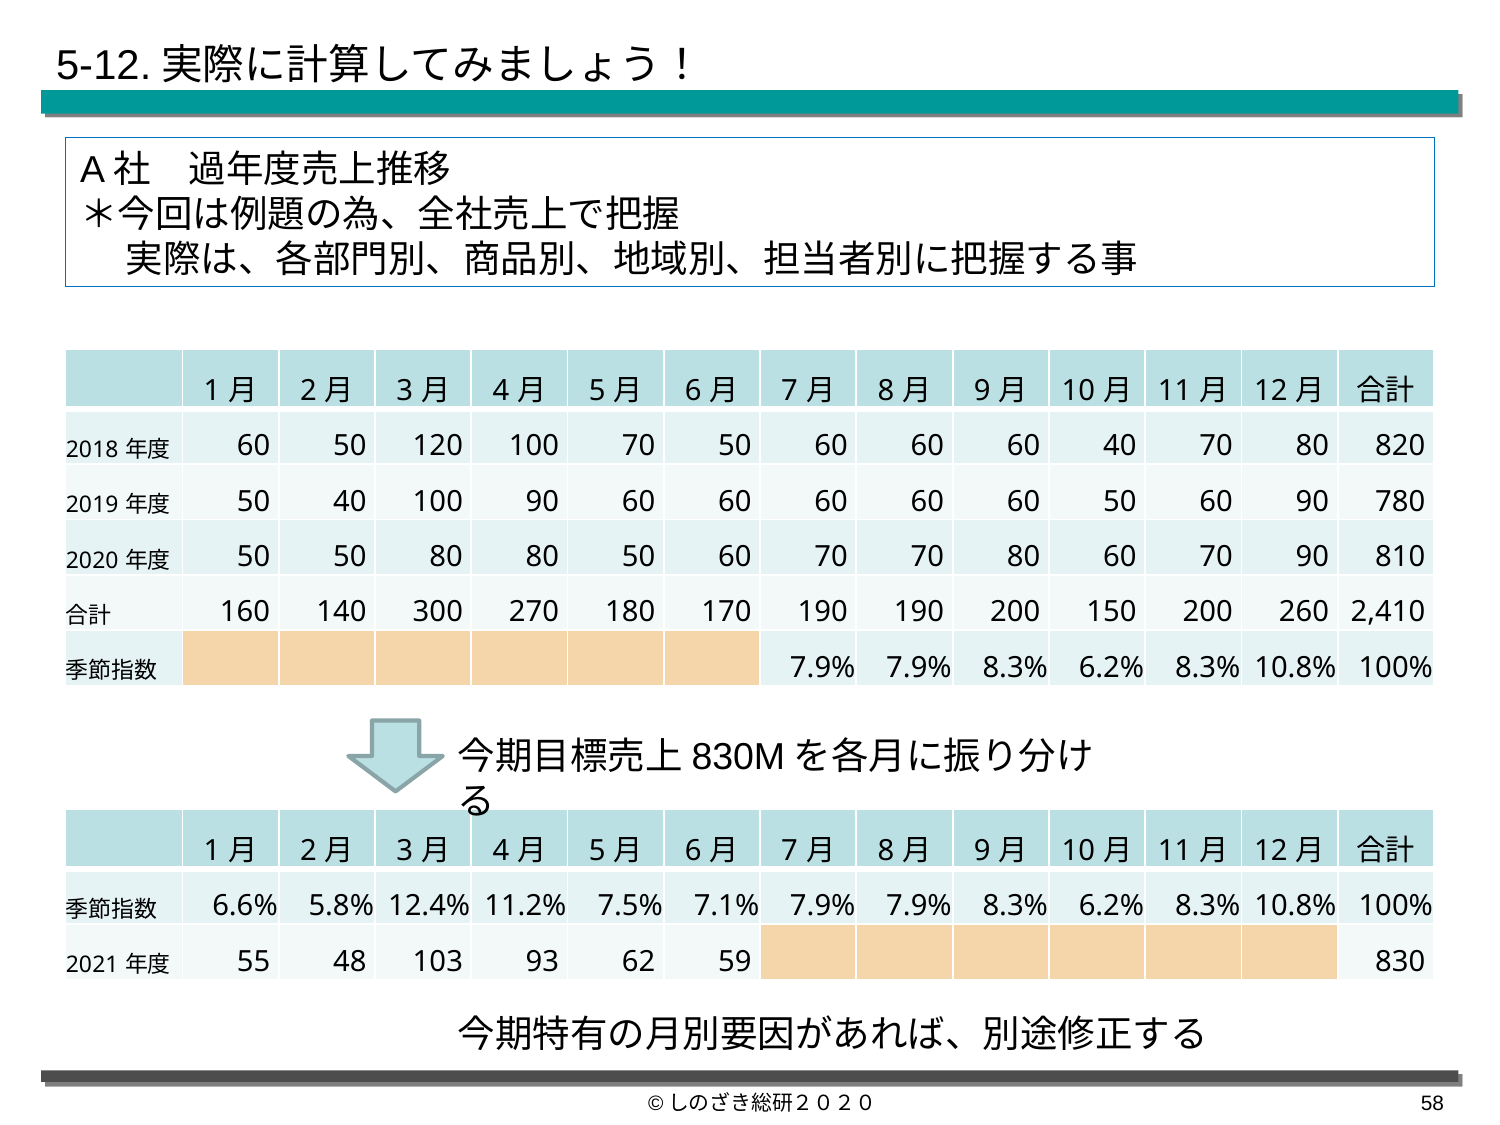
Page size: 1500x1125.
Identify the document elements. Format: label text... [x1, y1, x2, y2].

table_header 1月 [183, 350, 278, 406]
table_cell 6.2% [1050, 631, 1144, 685]
table_cell 60 [761, 465, 855, 519]
table_cell 60 [183, 412, 278, 463]
table_cell 90 [472, 465, 567, 519]
table_cell 59 [665, 925, 759, 979]
table_cell 100 [472, 412, 567, 463]
table_cell 140 [280, 576, 374, 629]
table_cell 70 [761, 520, 855, 574]
table_header 3月 [376, 350, 470, 406]
table_cell 260 [1242, 576, 1337, 629]
slide_number 57 [1108, 1082, 1459, 1125]
table_header [66, 810, 182, 866]
table_cell 8.3% [954, 631, 1048, 685]
table_cell 80 [472, 520, 567, 574]
table_cell 93 [472, 925, 567, 979]
table_cell [665, 631, 759, 685]
table_cell 50 [183, 465, 278, 519]
table_header [66, 350, 182, 406]
table_cell 90 [1242, 520, 1337, 574]
table_cell [1242, 925, 1337, 979]
text_box 5-12.実際に計算してみましょう！ [41, 30, 1245, 95]
table_cell 170 [665, 576, 759, 629]
table_cell 60 [954, 412, 1048, 463]
table_cell 2020年度 [66, 520, 182, 574]
table_cell 2019年度 [66, 465, 182, 519]
table_cell 2,410 [1339, 576, 1433, 629]
table_cell 60 [665, 465, 759, 519]
table_header 6月 [665, 830, 759, 866]
table_cell 8.3% [954, 872, 1048, 923]
table_cell [472, 631, 567, 685]
table_cell 190 [857, 576, 952, 629]
table_cell [954, 925, 1048, 979]
table_cell 11.2% [472, 872, 567, 923]
table_header 5月 [568, 830, 663, 866]
table_cell 7.5% [568, 872, 663, 923]
table_cell [183, 631, 278, 685]
table_cell 60 [1050, 520, 1144, 574]
table_cell 200 [954, 576, 1048, 629]
table_cell [1146, 925, 1241, 979]
table_header 9月 [954, 350, 1048, 406]
table_cell 100% [1339, 872, 1433, 923]
table_header 8月 [857, 830, 952, 866]
table_cell 60 [761, 412, 855, 463]
table_header 合計 [1339, 350, 1433, 406]
table_cell 80 [376, 520, 470, 574]
table_cell 7.9% [857, 631, 952, 685]
table_cell 70 [857, 520, 952, 574]
table_cell 70 [1146, 412, 1241, 463]
table_cell 7.9% [857, 872, 952, 923]
table_cell [761, 925, 855, 979]
table_cell [857, 925, 952, 979]
table_cell 60 [857, 465, 952, 519]
table_cell 100% [1339, 631, 1433, 685]
table_cell 50 [1050, 465, 1144, 519]
table_cell 50 [280, 520, 374, 574]
table_header 7月 [761, 350, 855, 406]
text_box [346, 718, 442, 794]
table_header 4月 [472, 830, 567, 866]
text_box A社 過年度売上推移 ＊今回は例題の為、全社売上で把握 実際は、各部門別、商品別、地域別、担当者別に把握する事 [65, 137, 1435, 287]
table_cell 60 [954, 465, 1048, 519]
table_cell 7.9% [761, 631, 855, 685]
table_cell 50 [665, 412, 759, 463]
table_header 5月 [568, 350, 663, 406]
table_header 11月 [1146, 350, 1241, 406]
table_cell [568, 631, 663, 685]
table_cell [1050, 925, 1144, 979]
table_cell 季節指数 [66, 631, 182, 685]
table_cell 10.8% [1242, 872, 1337, 923]
table_cell 季節指数 [66, 872, 182, 923]
table_cell 60 [568, 465, 663, 519]
table_header 12月 [1242, 350, 1337, 406]
table_cell 5.8% [280, 872, 374, 923]
table_cell 2018年度 [66, 412, 182, 463]
table_header 7月 [761, 830, 855, 866]
table_header 6月 [665, 350, 759, 406]
text_box 今期特有の月別要因があれば、別途修正する [442, 1002, 1245, 1063]
table_header 2月 [280, 350, 374, 406]
table_cell 180 [568, 576, 663, 629]
table_cell 60 [665, 520, 759, 574]
table_cell 8.3% [1146, 872, 1241, 923]
table_cell 120 [376, 412, 470, 463]
table_cell 60 [1146, 465, 1241, 519]
table_cell 7.1% [665, 872, 759, 923]
table_cell 8.3% [1146, 631, 1241, 685]
table_cell 48 [280, 925, 374, 979]
table_cell 80 [1242, 412, 1337, 463]
table_cell 160 [183, 576, 278, 629]
table_header 9月 [954, 830, 1048, 866]
table_header 3月 [376, 810, 470, 866]
footer ©しのざき総研２０２０ [524, 1082, 1000, 1125]
table_cell 190 [761, 576, 855, 629]
table_header 10月 [1050, 810, 1144, 866]
table_cell 70 [1146, 520, 1241, 574]
table_cell 70 [568, 412, 663, 463]
table_cell 40 [1050, 412, 1144, 463]
table_cell 合計 [66, 576, 182, 629]
table_header 2月 [280, 810, 374, 866]
table_cell 6.2% [1050, 872, 1144, 923]
table_cell 62 [568, 925, 663, 979]
table_cell 50 [183, 520, 278, 574]
table_cell 10.8% [1242, 631, 1337, 685]
table_cell 103 [376, 925, 470, 979]
table_cell 150 [1050, 576, 1144, 629]
table_cell 780 [1339, 465, 1433, 519]
table_cell [280, 631, 374, 685]
table_header 12月 [1242, 810, 1337, 866]
table_cell 200 [1146, 576, 1241, 629]
table_cell 55 [183, 925, 278, 979]
table_cell 60 [857, 412, 952, 463]
table_cell 300 [376, 576, 470, 629]
table_header 10月 [1050, 350, 1144, 406]
table_cell 820 [1339, 412, 1433, 463]
table_cell 100 [376, 465, 470, 519]
table_cell 830 [1339, 925, 1433, 979]
table_cell 40 [280, 465, 374, 519]
table_header 11月 [1146, 810, 1241, 866]
table_header 4月 [472, 350, 567, 406]
table_cell 6.6% [183, 872, 278, 923]
table_header 8月 [857, 350, 952, 406]
table_cell 90 [1242, 465, 1337, 519]
table_cell 7.9% [761, 872, 855, 923]
table_cell 810 [1339, 520, 1433, 574]
table_cell 270 [472, 576, 567, 629]
table_cell 50 [280, 412, 374, 463]
table_cell [376, 631, 470, 685]
table_header 合計 [1339, 810, 1433, 866]
text_box 今期目標売上830Mを各月に振り分ける [442, 724, 1128, 830]
table_cell 2021年度 [66, 925, 182, 979]
table_cell 12.4% [376, 872, 470, 923]
table_header 1月 [183, 810, 278, 866]
table_cell 50 [568, 520, 663, 574]
table_cell 80 [954, 520, 1048, 574]
